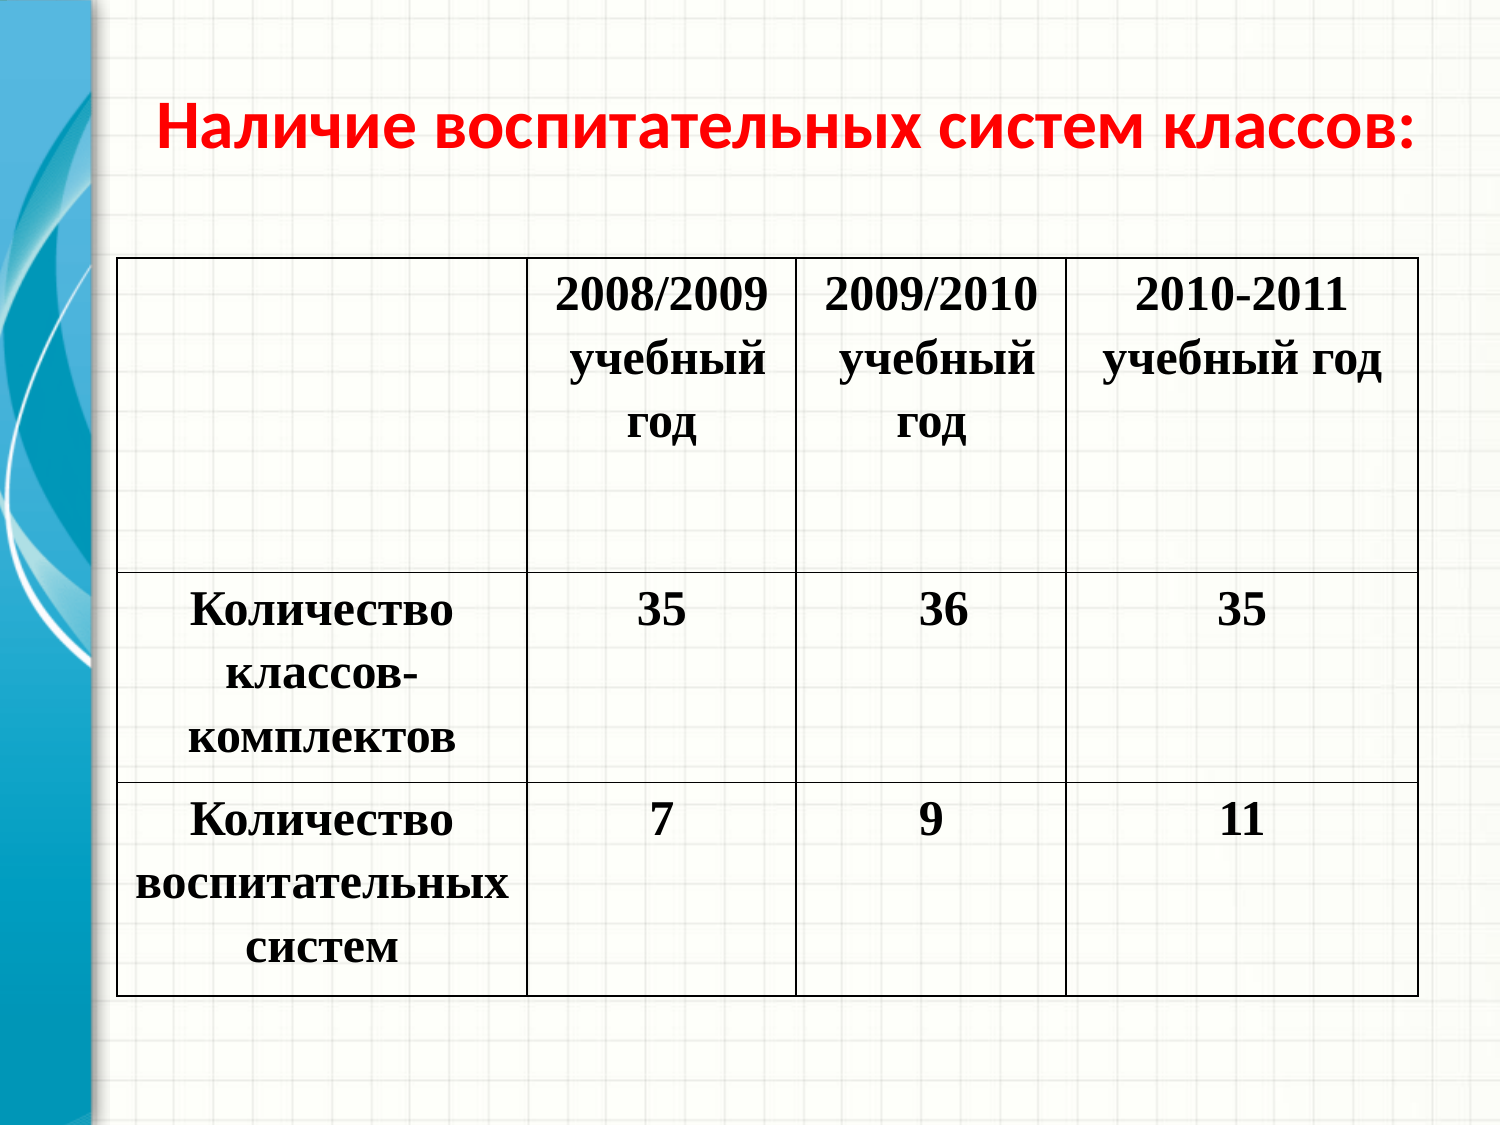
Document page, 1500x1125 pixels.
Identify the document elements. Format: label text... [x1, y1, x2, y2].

table_cell 35 [1067, 573, 1417, 782]
title Наличие воспитательных систем классов: [125, 44, 1450, 282]
table_header 2010-2011 учебный год [1067, 259, 1417, 572]
table_header 2008/2009 учебный год [528, 259, 795, 572]
table_cell 36 [797, 573, 1065, 782]
table_cell 35 [528, 573, 795, 782]
table_header 2009/2010 учебный год [797, 259, 1065, 572]
table_cell 7 [528, 783, 795, 995]
table_cell 9 [797, 783, 1065, 995]
table_cell 11 [1067, 783, 1417, 995]
table_cell Количество классов-комплектов [118, 573, 526, 782]
table_header [118, 259, 526, 572]
picture [0, 0, 1500, 1125]
table_cell Количество воспитательных систем [118, 783, 526, 995]
